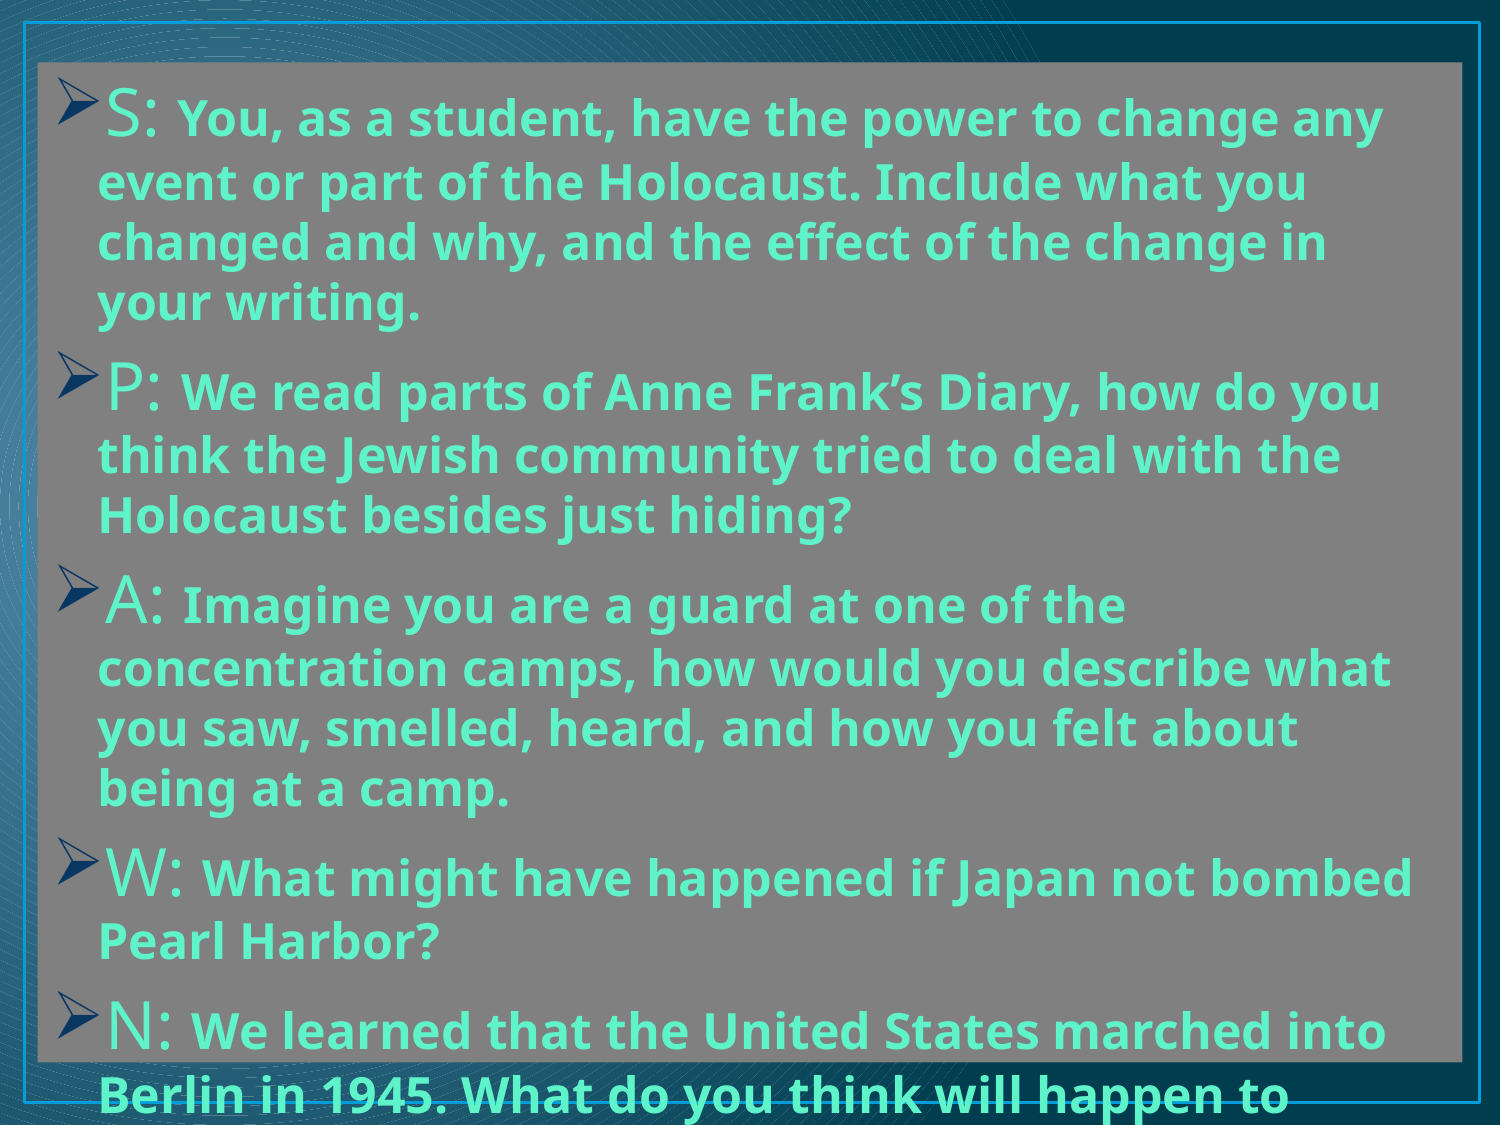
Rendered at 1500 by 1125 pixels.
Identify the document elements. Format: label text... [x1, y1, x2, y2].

list S: You, as a student, have the power to change any event or part of the Holocaust. Include what you changed and why, and the effect of the change in your writing. P: We read parts of Anne Frank’s Diary, how do you think the Jewish community tried to deal with the Holocaust besides just hiding? A: Imagine you are a guard at one of the concentration camps, how would you describe what you saw, smelled, heard, and how you felt about being at a camp. W: What might have happened if Japan not bombed Pearl Harbor? N: We learned that the United States marched into Berlin in 1945. What do you think will happen to Germany? [37, 62, 1463, 1063]
